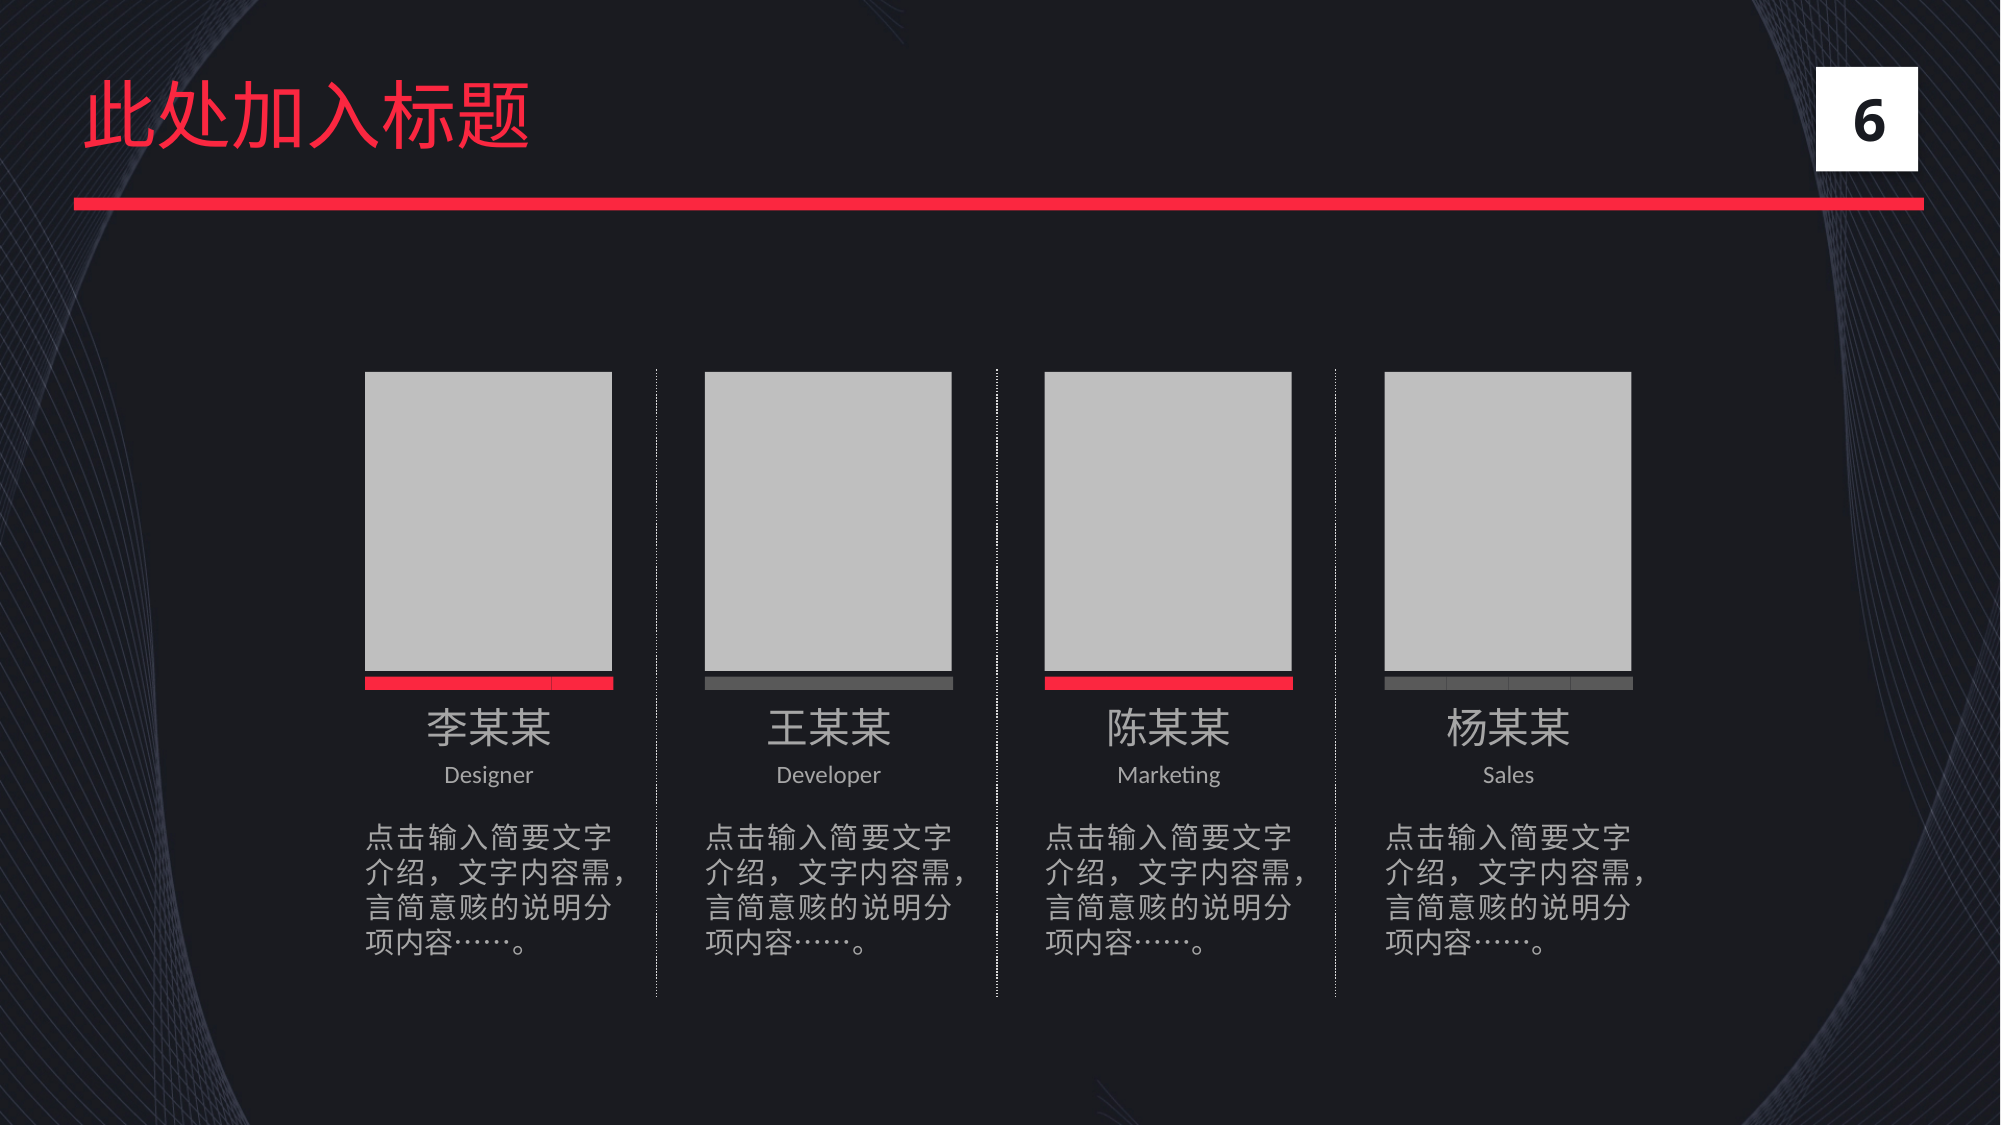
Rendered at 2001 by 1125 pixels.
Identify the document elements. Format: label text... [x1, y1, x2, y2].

text_box 6 [1841, 77, 1913, 159]
text_box [72, 195, 1926, 212]
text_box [350, 371, 629, 942]
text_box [1370, 371, 1648, 942]
picture [0, 0, 2001, 1125]
text_box [1816, 66, 1919, 172]
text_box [1030, 371, 1308, 942]
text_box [690, 371, 968, 942]
text_box 此处加入标题 [66, 60, 754, 177]
